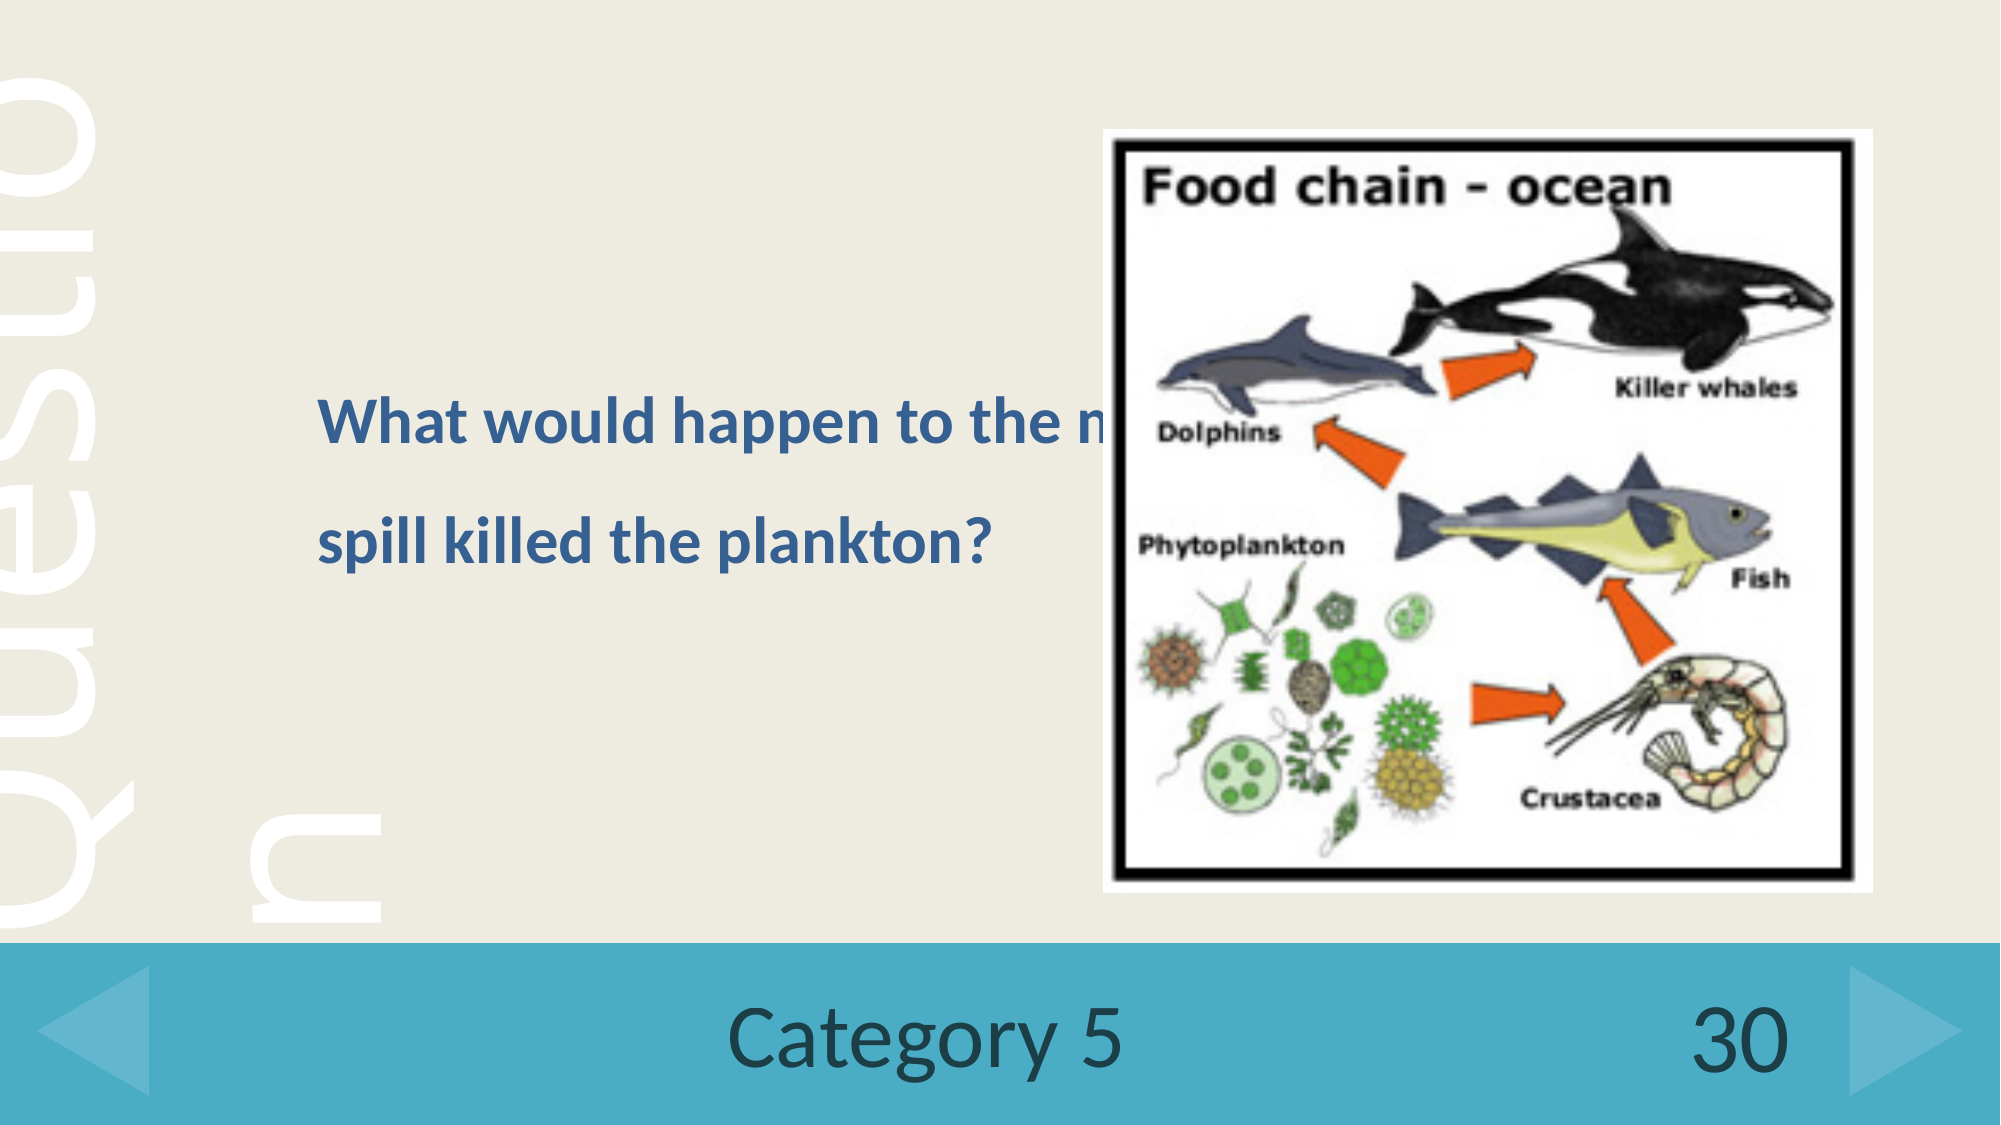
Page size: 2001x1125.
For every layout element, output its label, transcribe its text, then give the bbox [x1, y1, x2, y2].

picture [1103, 129, 1873, 893]
title Category 5 [26, 937, 1827, 1125]
list What would happen to the marine ecosystem if an oil spill killed the plankton? [302, 161, 1098, 874]
